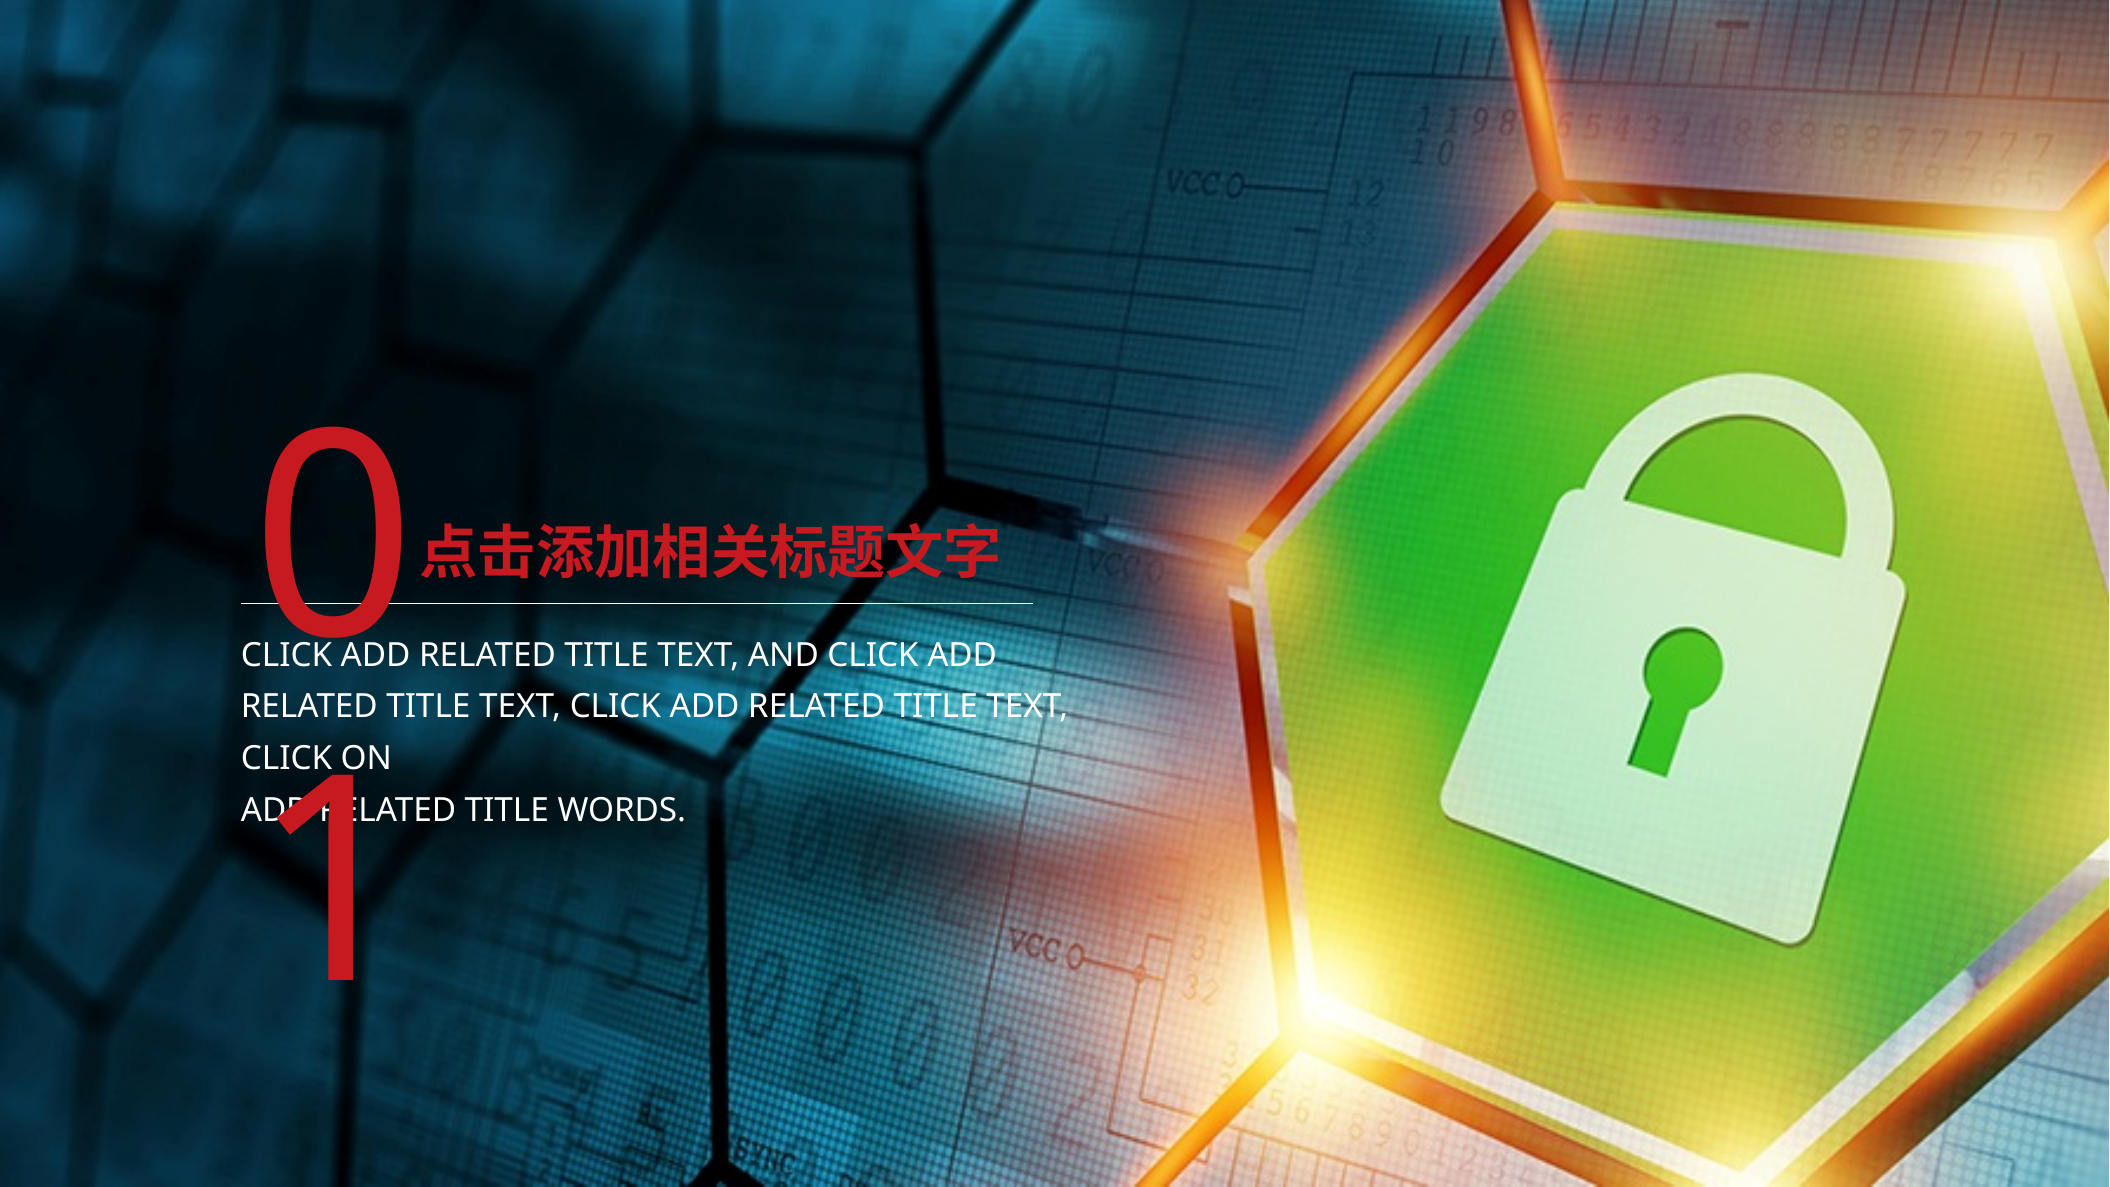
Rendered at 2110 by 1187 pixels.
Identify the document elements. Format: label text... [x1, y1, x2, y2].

text_box CLICK ADD RELATED TITLE TEXT, AND CLICK ADD RELATED TITLE TEXT, CLICK ADD RELATED TITLE TEXT, CLICK ON ADD RELATED TITLE WORDS. [539, 620, 1100, 829]
text_box 点击添加相关标题文字 [539, 486, 1081, 593]
text_box 01 [236, 340, 539, 1046]
text_box [0, 0, 2110, 1187]
